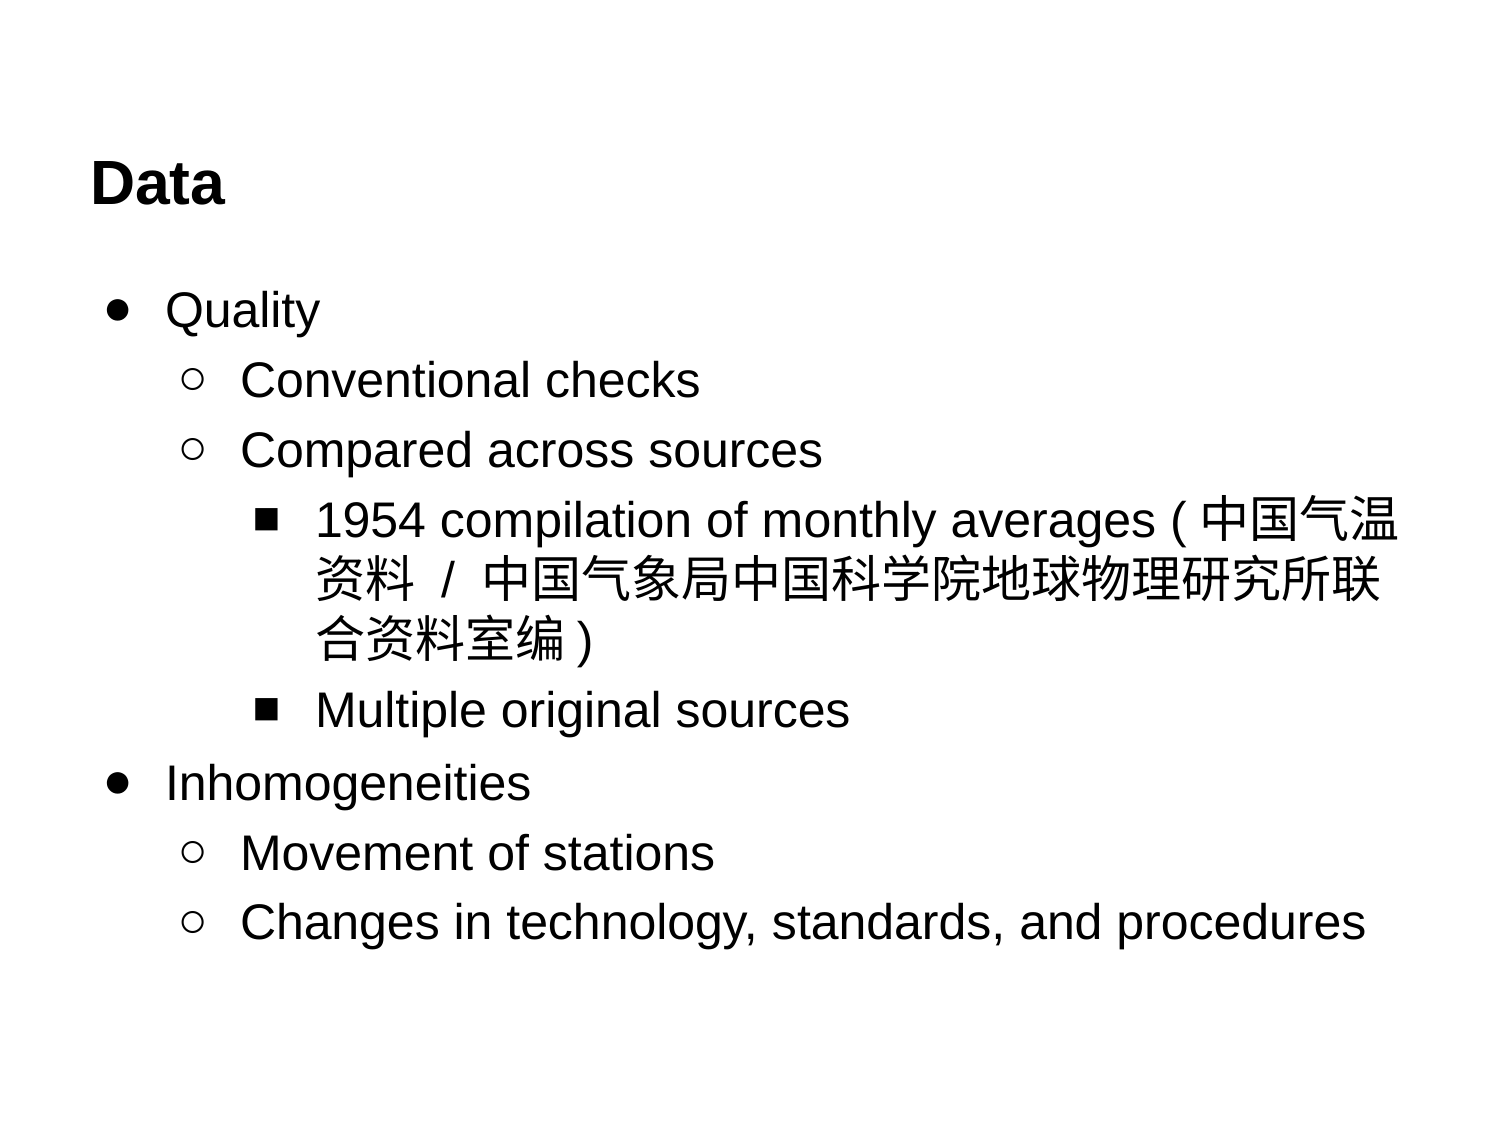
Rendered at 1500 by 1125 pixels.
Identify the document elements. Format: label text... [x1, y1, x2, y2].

list Quality Conventional checks Compared across sources 1954 compilation of monthly averages (中国气温资料 / 中国气象局中国科学院地球物理研究所联合资料室编) Multiple original sources Inhomogeneities Movement of stations Changes in technology, standards, and procedures [75, 262, 1425, 1078]
title Data [75, 45, 1425, 233]
